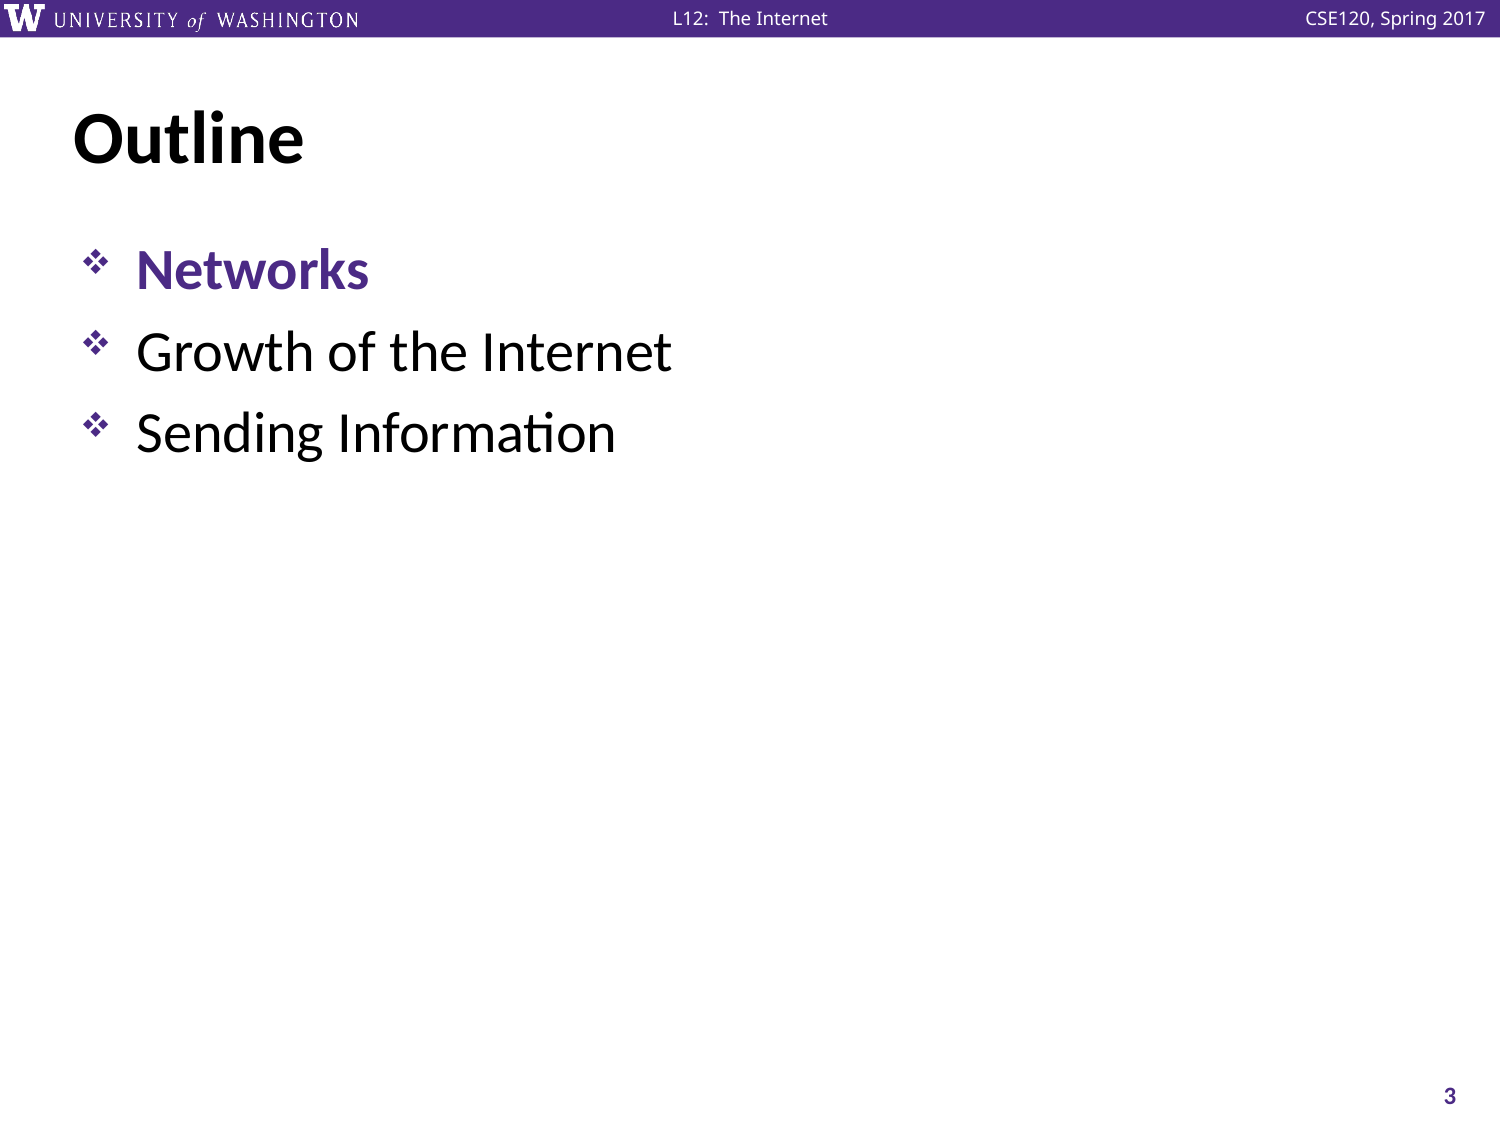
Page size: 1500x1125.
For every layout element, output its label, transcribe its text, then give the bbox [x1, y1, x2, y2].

slide_number 3 [1400, 1065, 1500, 1125]
title Outline [58, 71, 1438, 197]
picture [4, 4, 358, 32]
list Networks Growth of the Internet Sending Information [64, 223, 1438, 1040]
